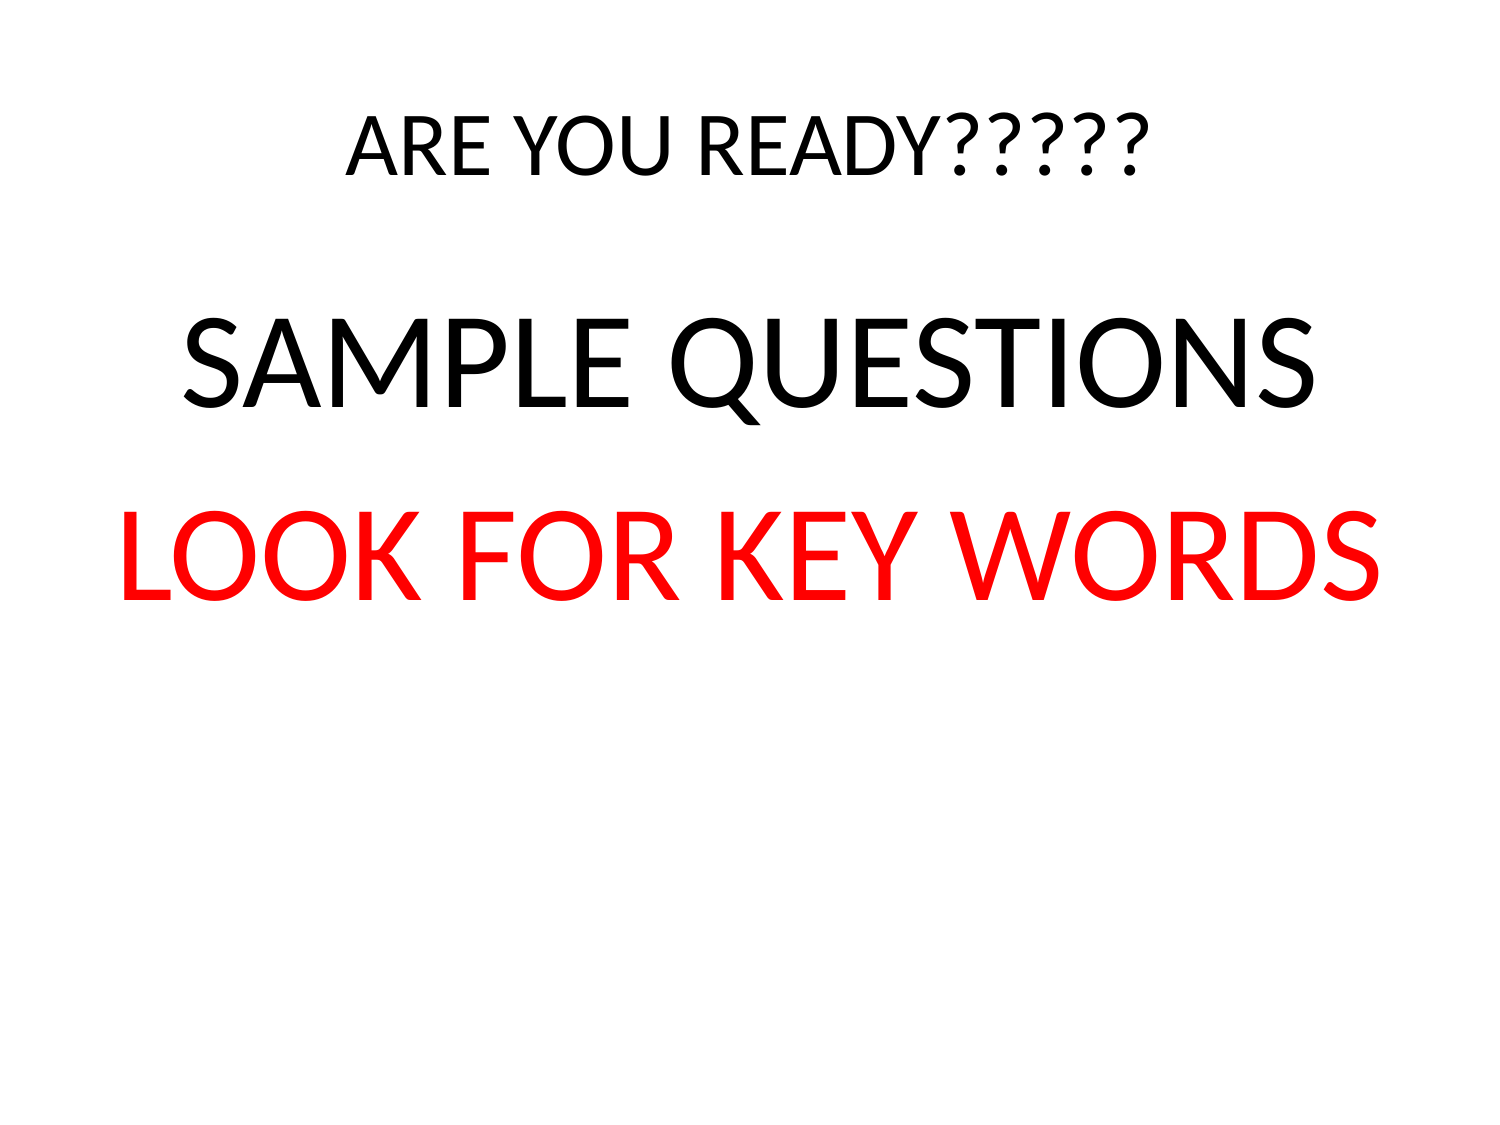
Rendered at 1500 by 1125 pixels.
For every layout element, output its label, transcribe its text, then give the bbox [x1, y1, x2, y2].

list SAMPLE QUESTIONS LOOK FOR KEY WORDS [75, 262, 1425, 1005]
title ARE YOU READY????? [75, 45, 1425, 233]
